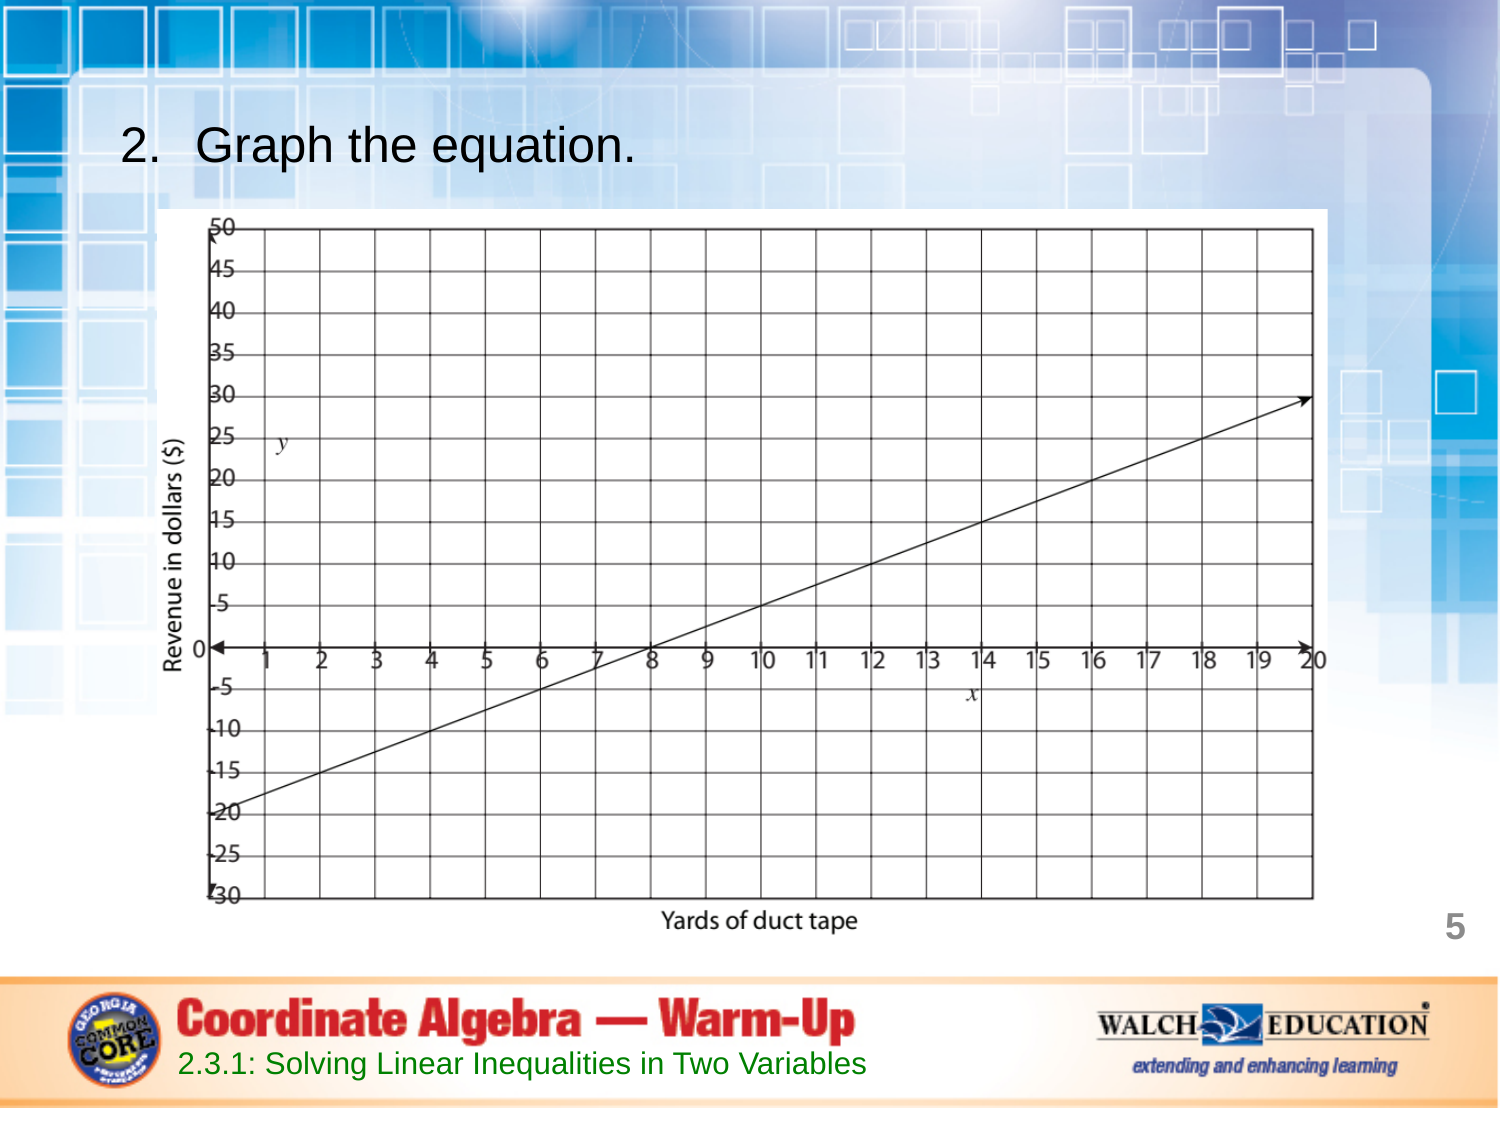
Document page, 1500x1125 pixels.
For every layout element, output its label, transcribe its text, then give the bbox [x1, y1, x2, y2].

picture [0, 0, 1500, 1108]
subtitle Graph the equation. [105, 105, 1394, 925]
list 2.3.1: Solving Linear Inequalities in Two Variables [162, 1036, 1070, 1080]
slide_number 5 [1361, 901, 1481, 949]
